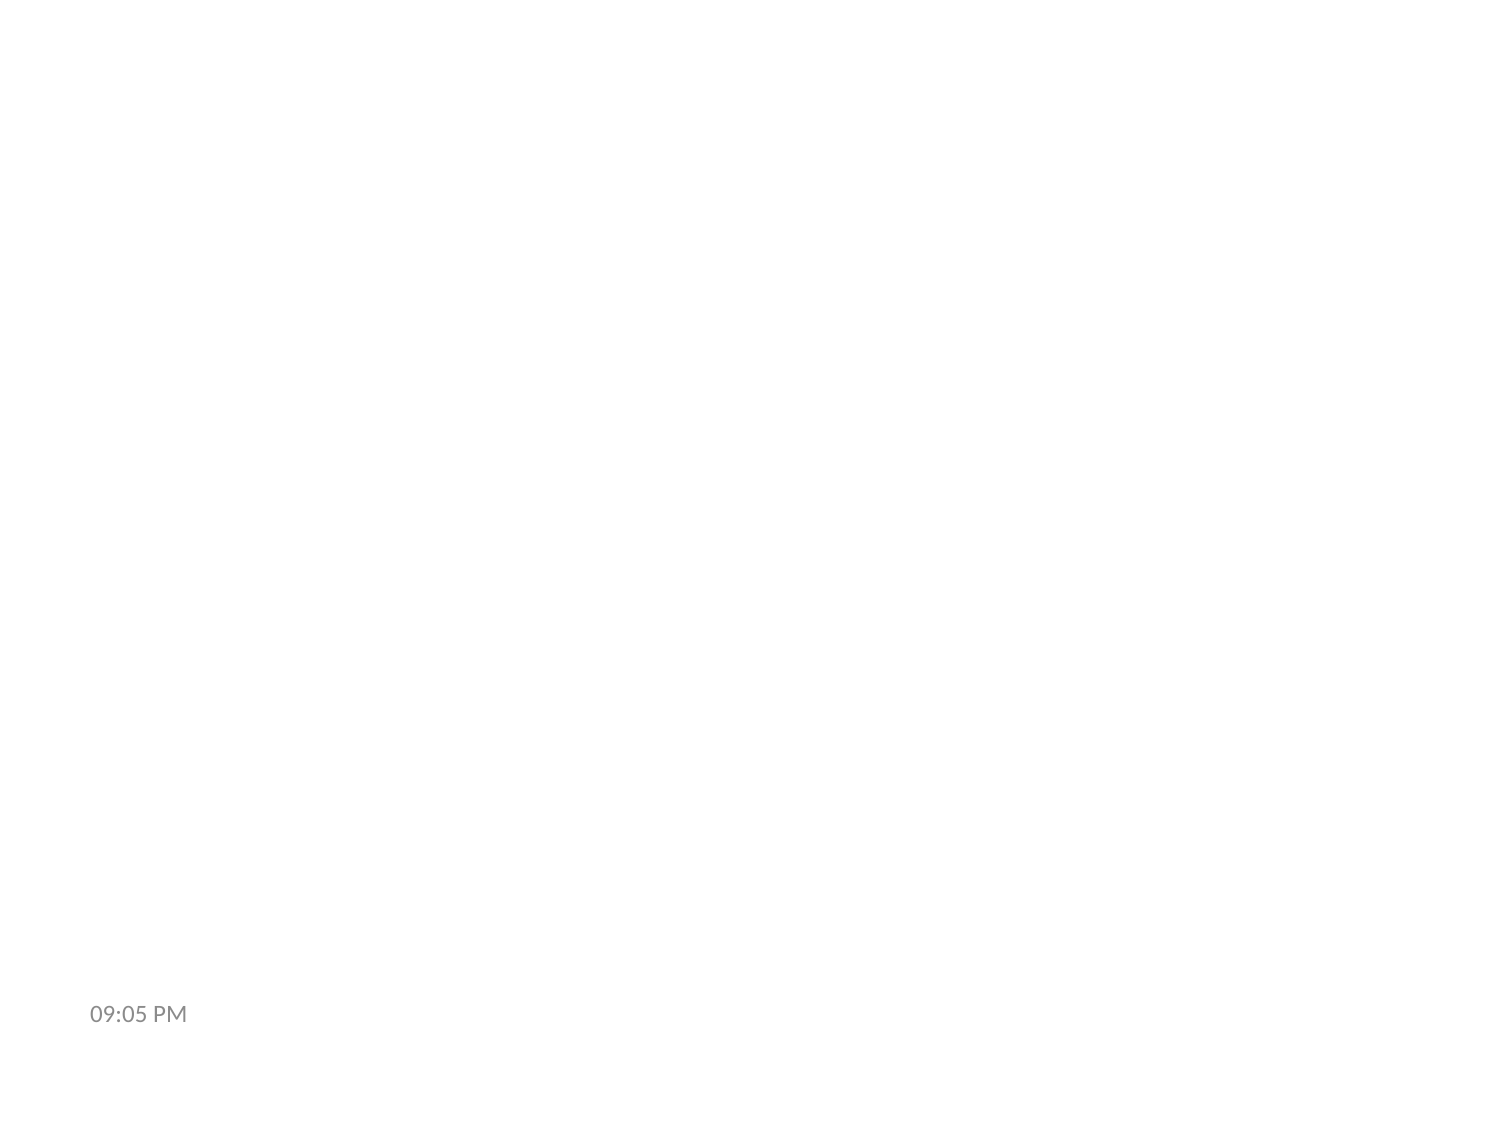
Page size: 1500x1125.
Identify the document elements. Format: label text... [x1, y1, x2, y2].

text_box 3:35 PM [75, 982, 425, 1043]
